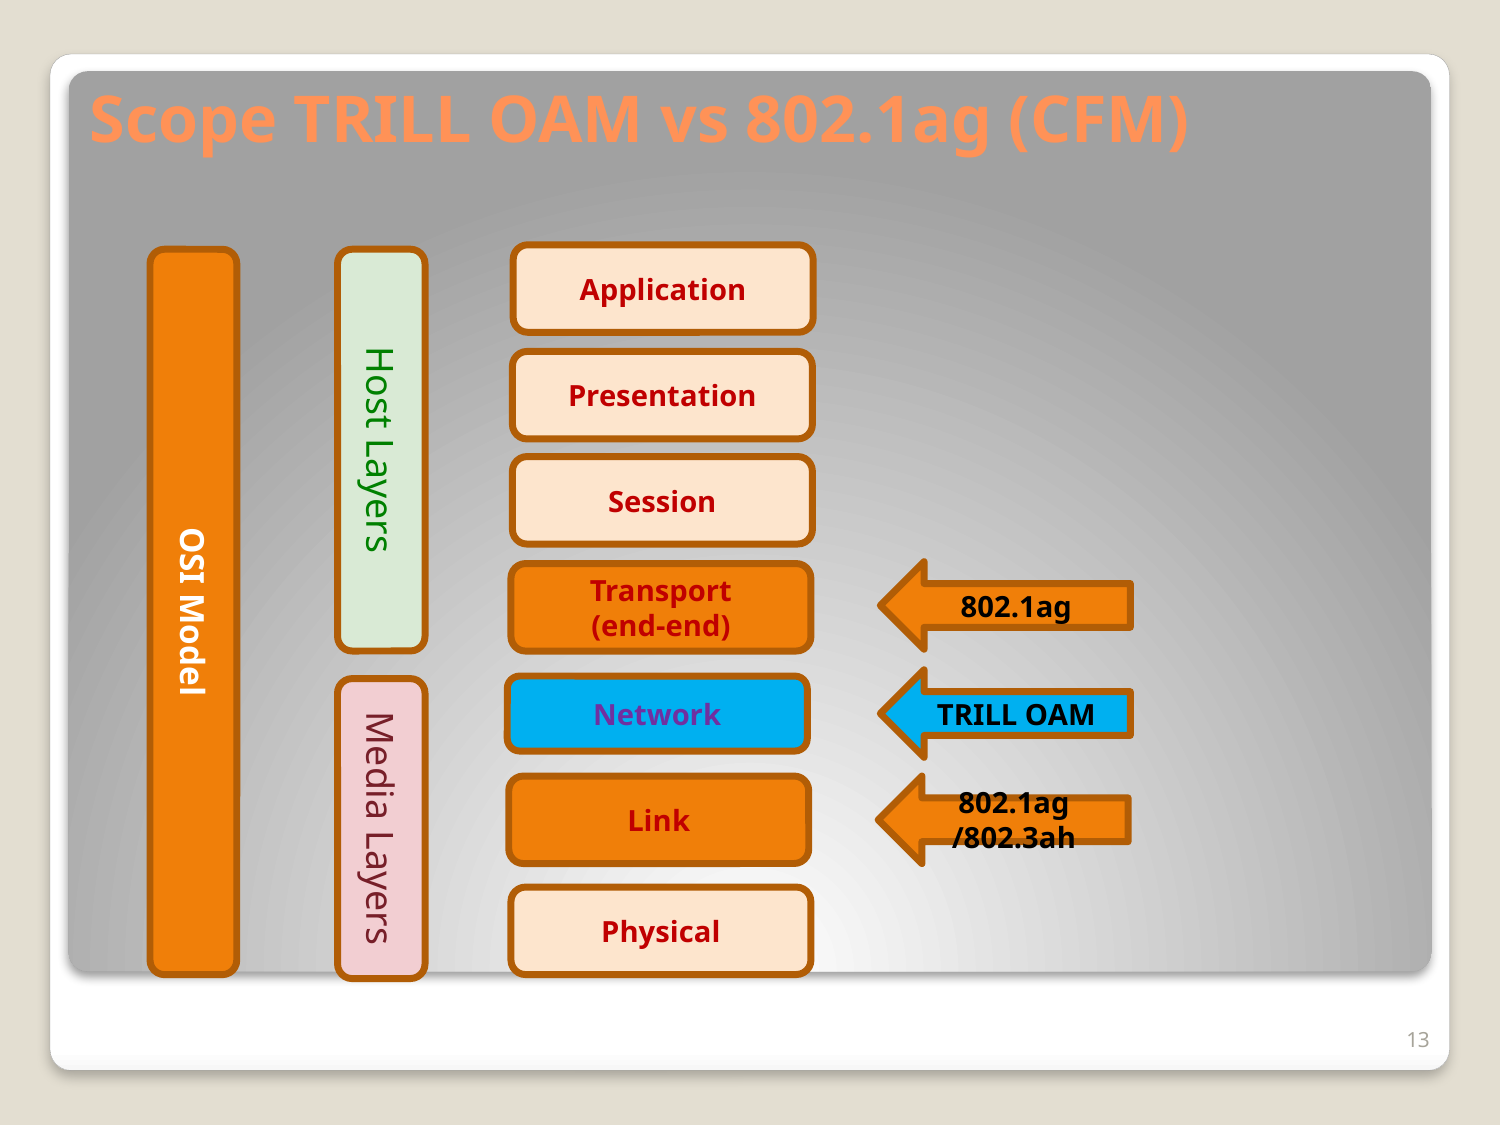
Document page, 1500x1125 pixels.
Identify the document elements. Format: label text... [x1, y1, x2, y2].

text_box Physical [507, 883, 815, 979]
text_box Link [505, 772, 813, 868]
text_box Media Layers [334, 675, 429, 983]
text_box Network [503, 672, 811, 755]
text_box OSI Model [146, 245, 241, 979]
text_box 802.1ag /802.3ah [874, 772, 1132, 867]
text_box TRILL OAM [876, 666, 1134, 761]
text_box 802.1ag [876, 558, 1134, 653]
text_box Session [508, 453, 816, 548]
text_box Transport (end-end) [507, 560, 815, 655]
slide_number 13 [1369, 1002, 1445, 1063]
text_box Application [509, 241, 817, 336]
text_box Presentation [508, 347, 816, 443]
title Scope TRILL OAM vs 802.1ag (CFM) [75, 50, 1418, 163]
text_box Host Layers [334, 245, 429, 655]
